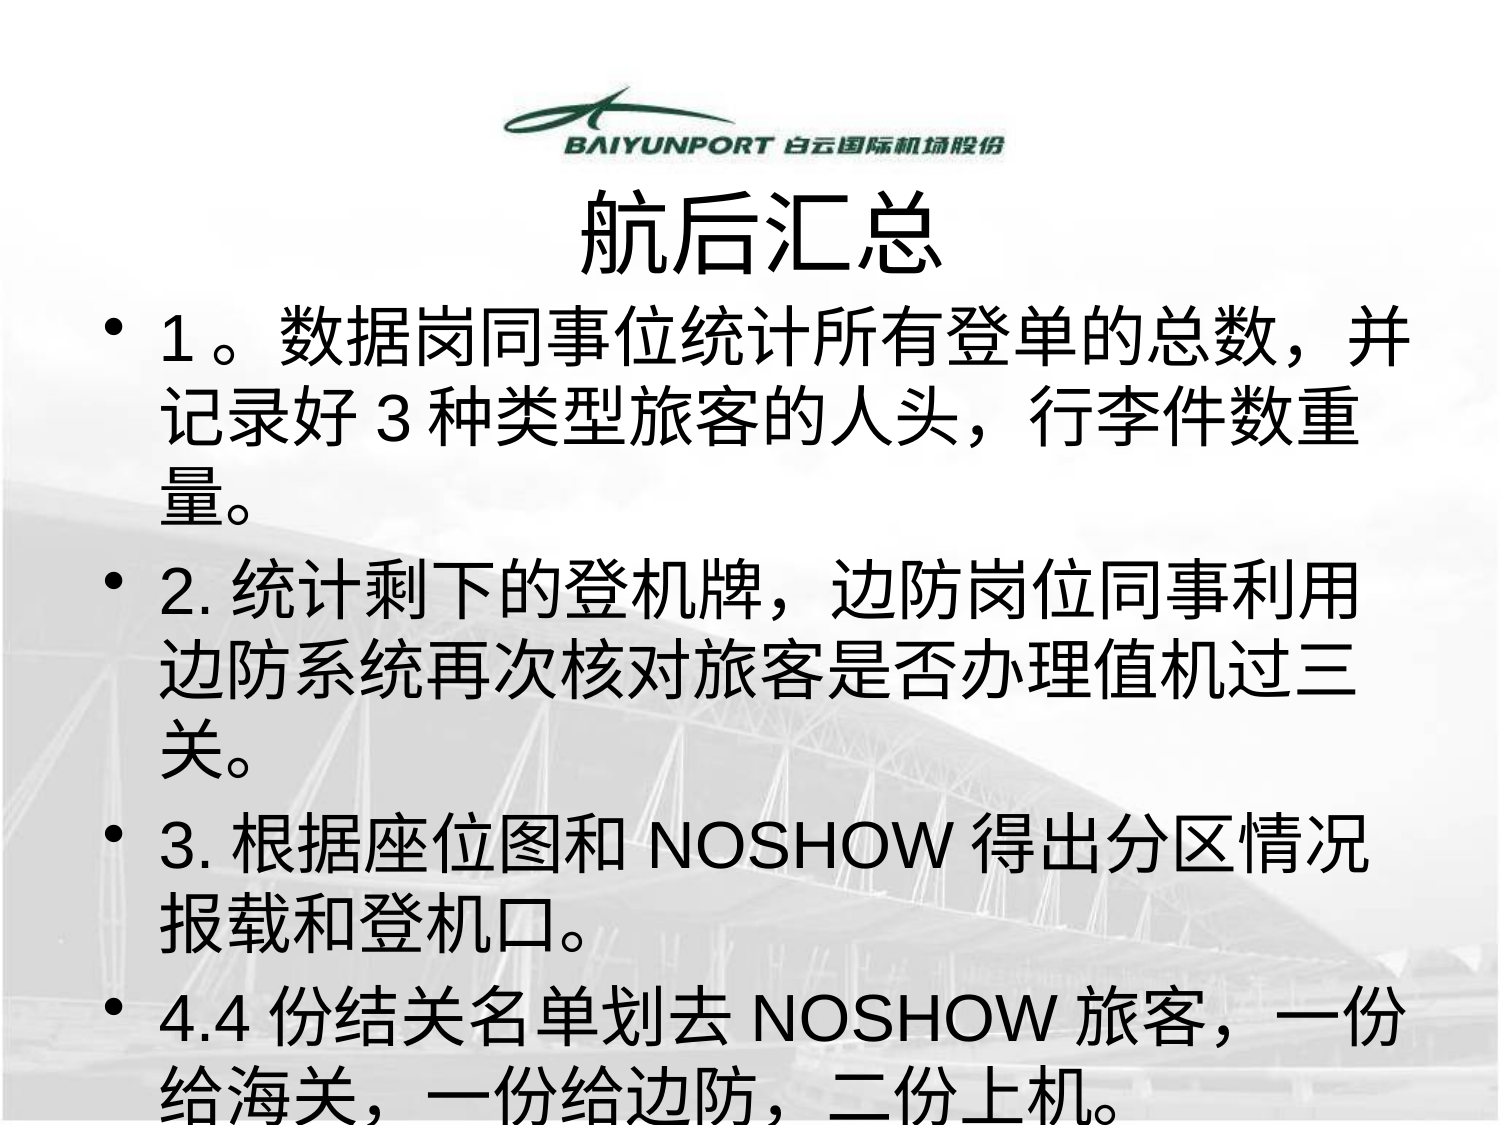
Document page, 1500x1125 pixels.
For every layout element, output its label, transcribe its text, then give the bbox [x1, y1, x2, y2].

title 航后汇总 [87, 137, 1438, 287]
list 1。数据岗同事位统计所有登单的总数，并记录好3种类型旅客的人头，行李件数重量。 2.统计剩下的登机牌，边防岗位同事利用边防系统再次核对旅客是否办理值机过三关。 3.根据座位图和NOSHOW得出分区情况报载和登机口。 4.4份结关名单划去NOSHOW旅客，一份给海关，一份给边防，二份上机。 5.结束后把登单上的行李牌号输入系统。 [87, 287, 1438, 1031]
picture [0, 0, 1500, 1125]
